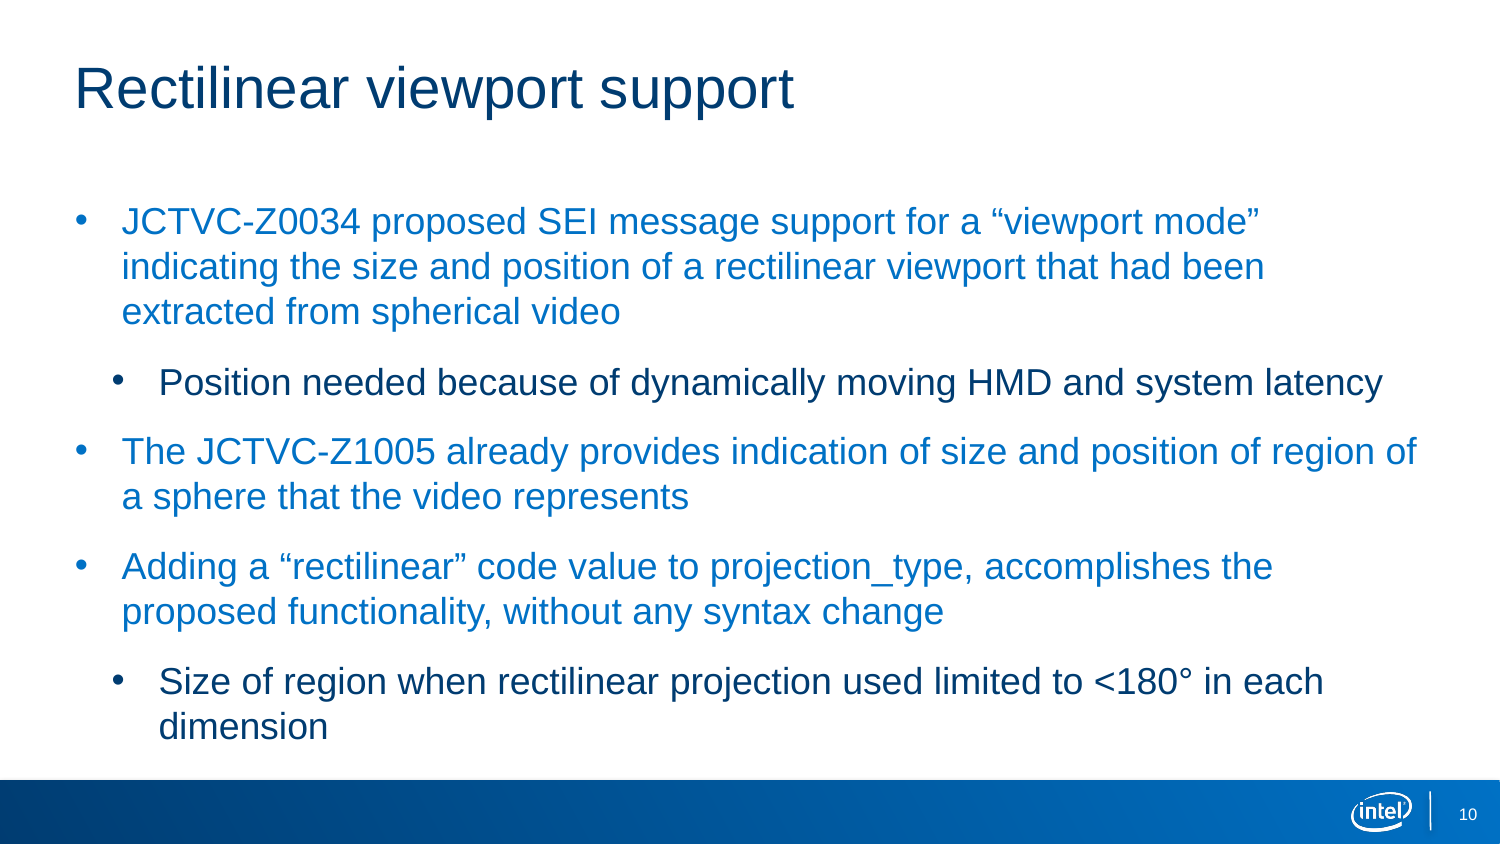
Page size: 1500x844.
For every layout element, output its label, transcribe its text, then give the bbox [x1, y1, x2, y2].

slide_number 10 [1127, 791, 1478, 837]
title Rectilinear viewport support [74, 50, 1425, 194]
list JCTVC-Z0034 proposed SEI message support for a “viewport mode” indicating the size and position of a rectilinear viewport that had been extracted from spherical video Position needed because of dynamically moving HMD and system latency The JCTVC-Z1005 already provides indication of size and position of region of a sphere that the video represents Adding a “rectilinear” code value to projection_type, accomplishes the proposed functionality, without any syntax change Size of region when rectilinear projection used limited to <180° in each dimension [74, 197, 1425, 760]
